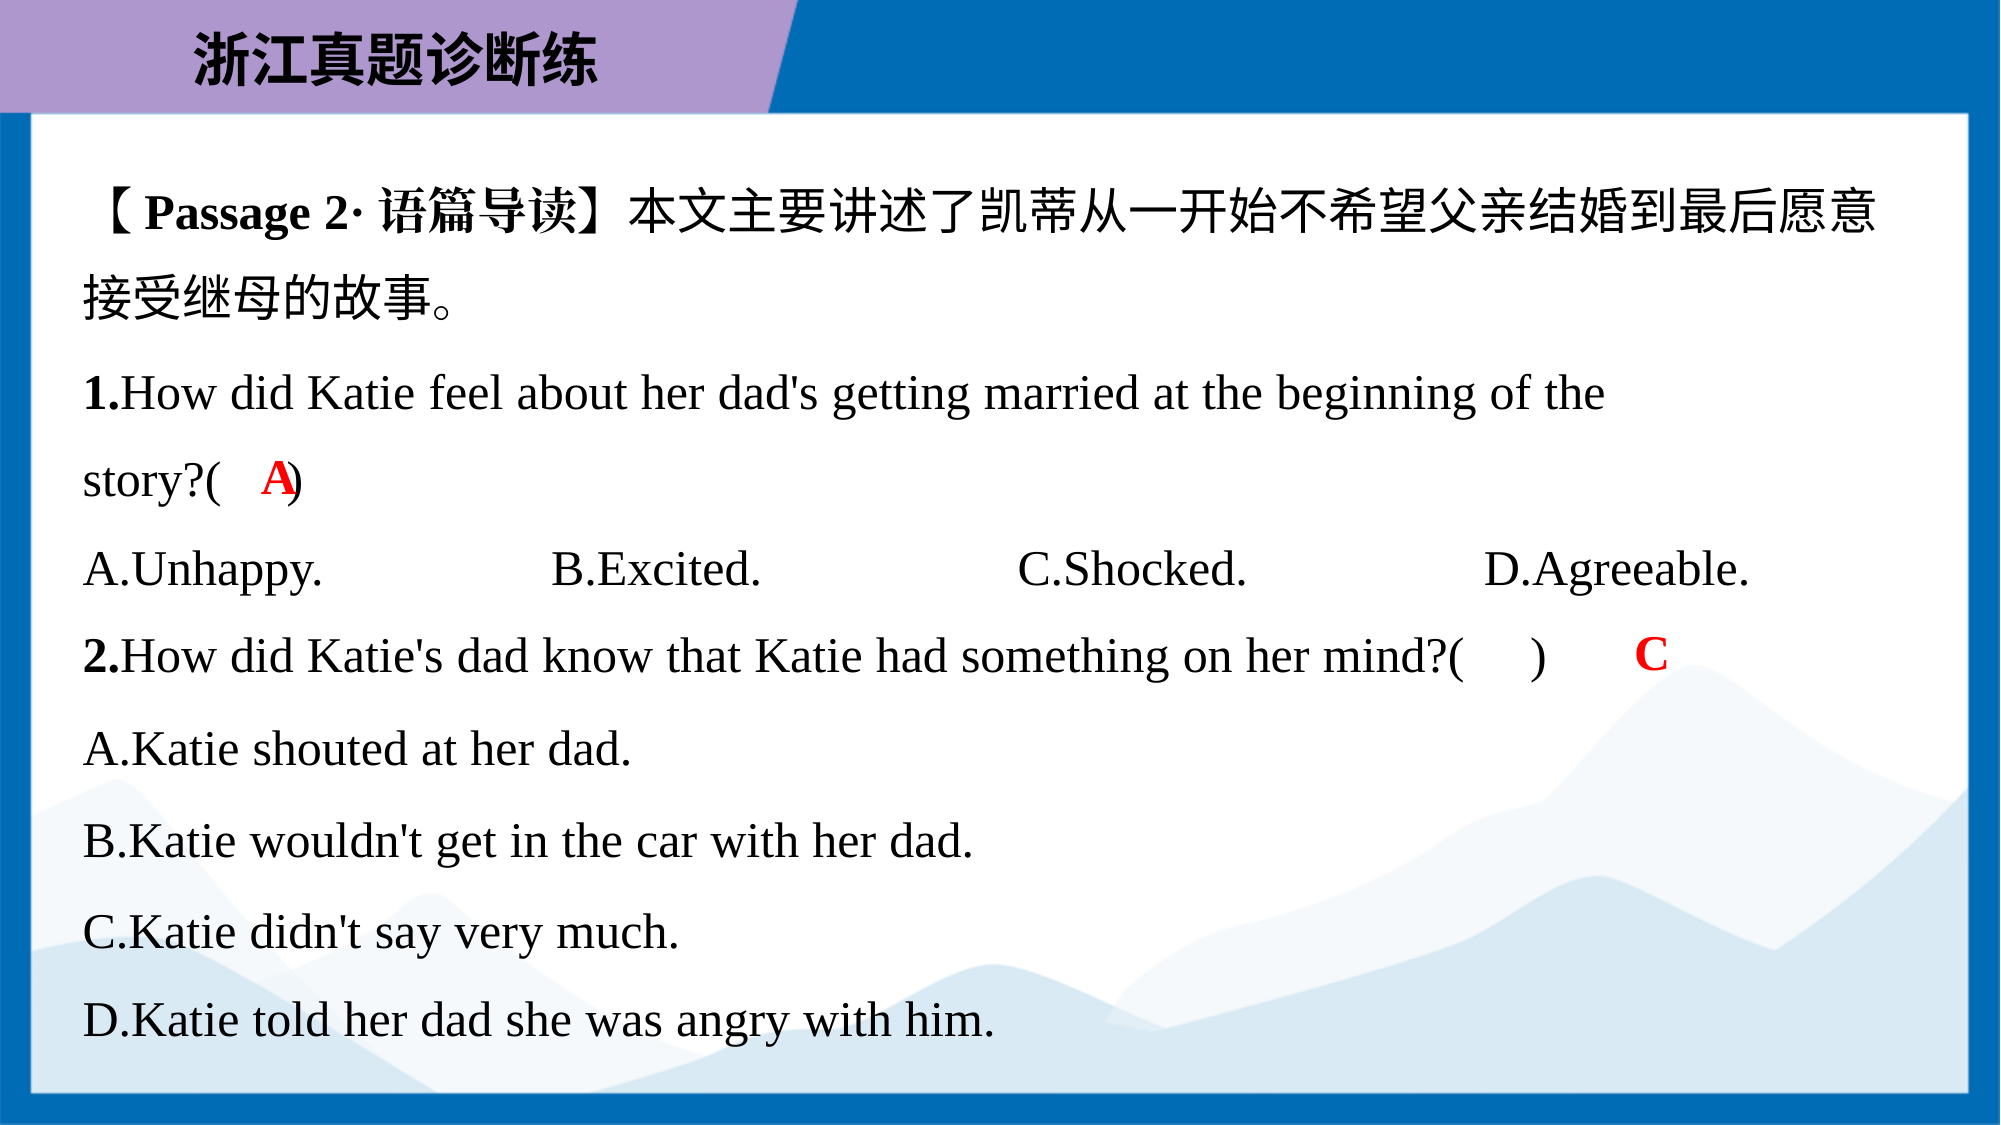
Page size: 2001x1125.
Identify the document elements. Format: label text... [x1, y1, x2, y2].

text_box A.Unhappy. B.Excited. C.Shocked. D.Agreeable. [82, 507, 1917, 586]
text_box C [1615, 593, 1689, 672]
text_box 1.How did Katie feel about her dad's getting married at the beginning of the story?( ) [82, 327, 1917, 498]
text_box 2.How did Katie's dad know that Katie had something on her mind?( ) [82, 595, 1917, 673]
text_box 【Passage 2·语篇导读】本文主要讲述了凯蒂从一开始不希望父亲结婚到最后愿意 接受继母的故事。 [82, 147, 1917, 318]
text_box A [242, 417, 316, 496]
picture [0, 0, 2000, 1125]
text_box A.Katie shouted at her dad. B.Katie wouldn't get in the car with her dad. C.Katie didn't say very much. D.Katie told her dad she was angry with him. [82, 683, 1917, 1037]
